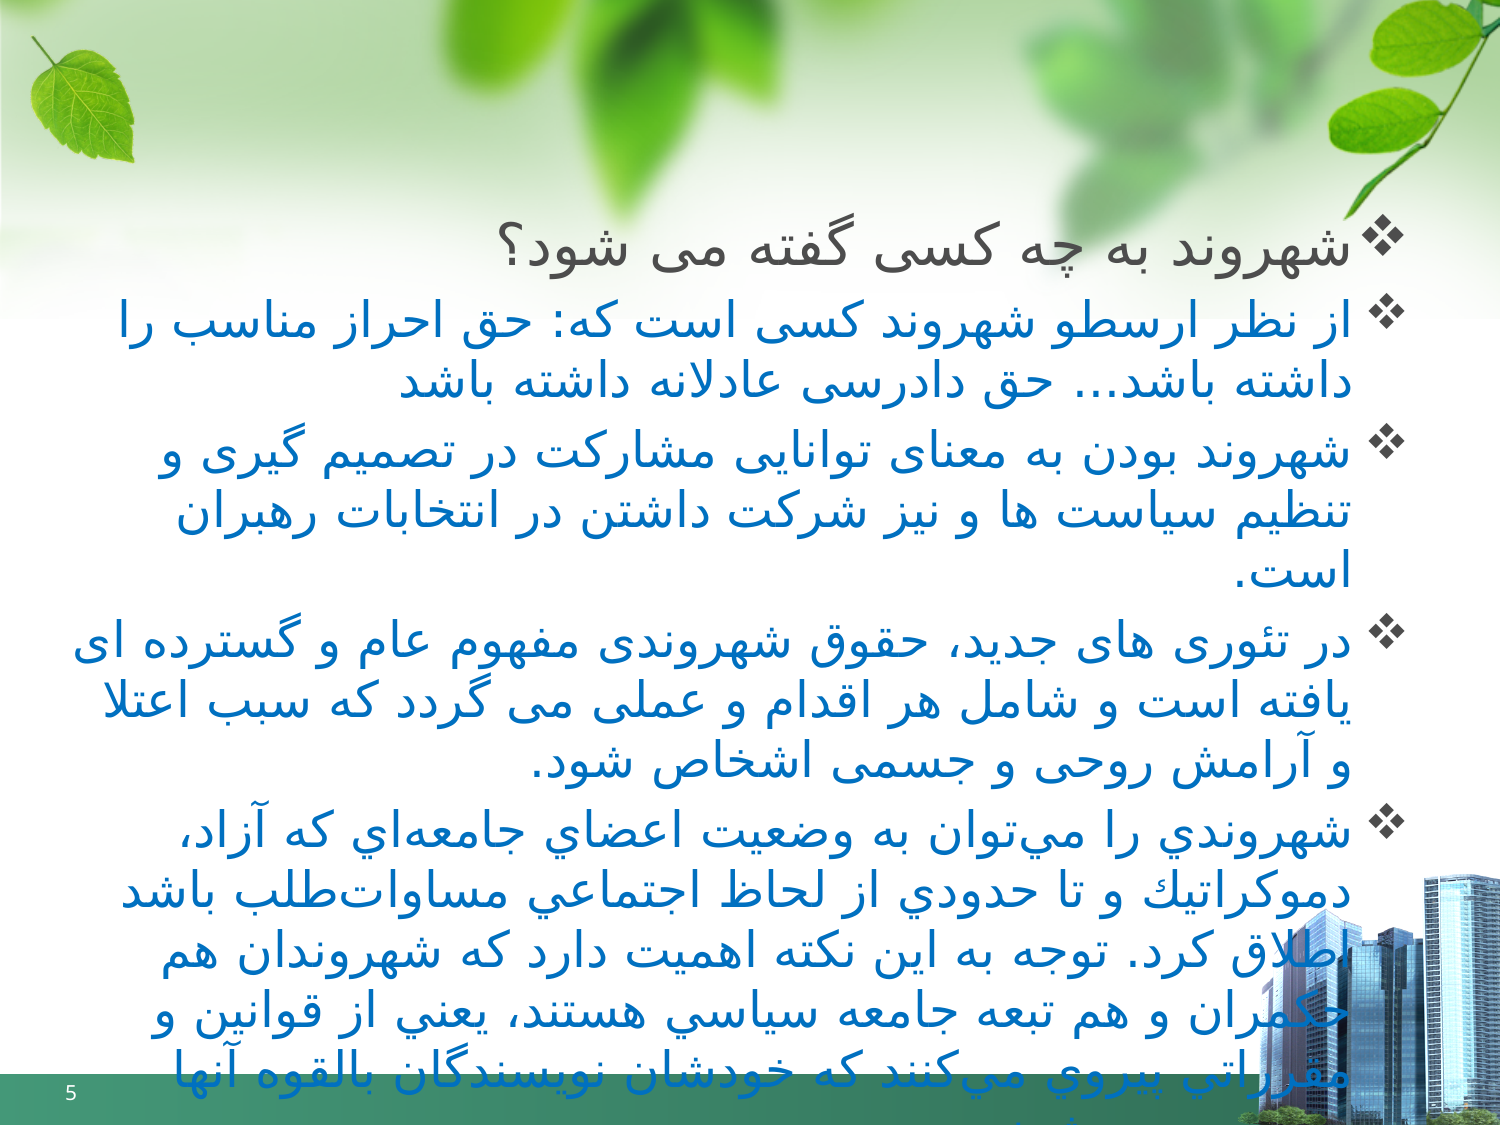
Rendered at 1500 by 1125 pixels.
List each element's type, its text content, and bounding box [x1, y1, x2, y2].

picture [0, 0, 1500, 319]
list شهروند به چه کسی گفته می شود؟ از نظر ارسطو شهروند کسی است که: حق احراز مناسب را داشته باشد... حق دادرسی عادلانه داشته باشد شهروند بودن به معنای توانایی مشارکت در تصمیم گیری و تنظیم سیاست ها و نیز شرکت داشتن در انتخابات رهبران است. در تئوری های جدید، حقوق شهروندی مفهوم عام و گسترده ای یافته است و شامل هر اقدام و عملی می گردد که سبب اعتلا و آرامش روحی و جسمی اشخاص شود. شهروندي را مي‌توان به وضعيت اعضاي جامعه‌اي كه آزاد، دموكراتيك و تا حدودي از لحاظ اجتماعي مساوات‌طلب باشد اطلاق كرد. توجه به اين نكته اهميت دارد كه شهروندان هم حكمران و هم تبعه جامعه سياسي هستند، يعني از قوانين و مقرراتي پيروي مي‌كنند كه خودشان نويسندگان بالقوه آنها محسوب مي‌شوند. [50, 200, 1425, 1038]
slide_number 5 [50, 1072, 138, 1113]
